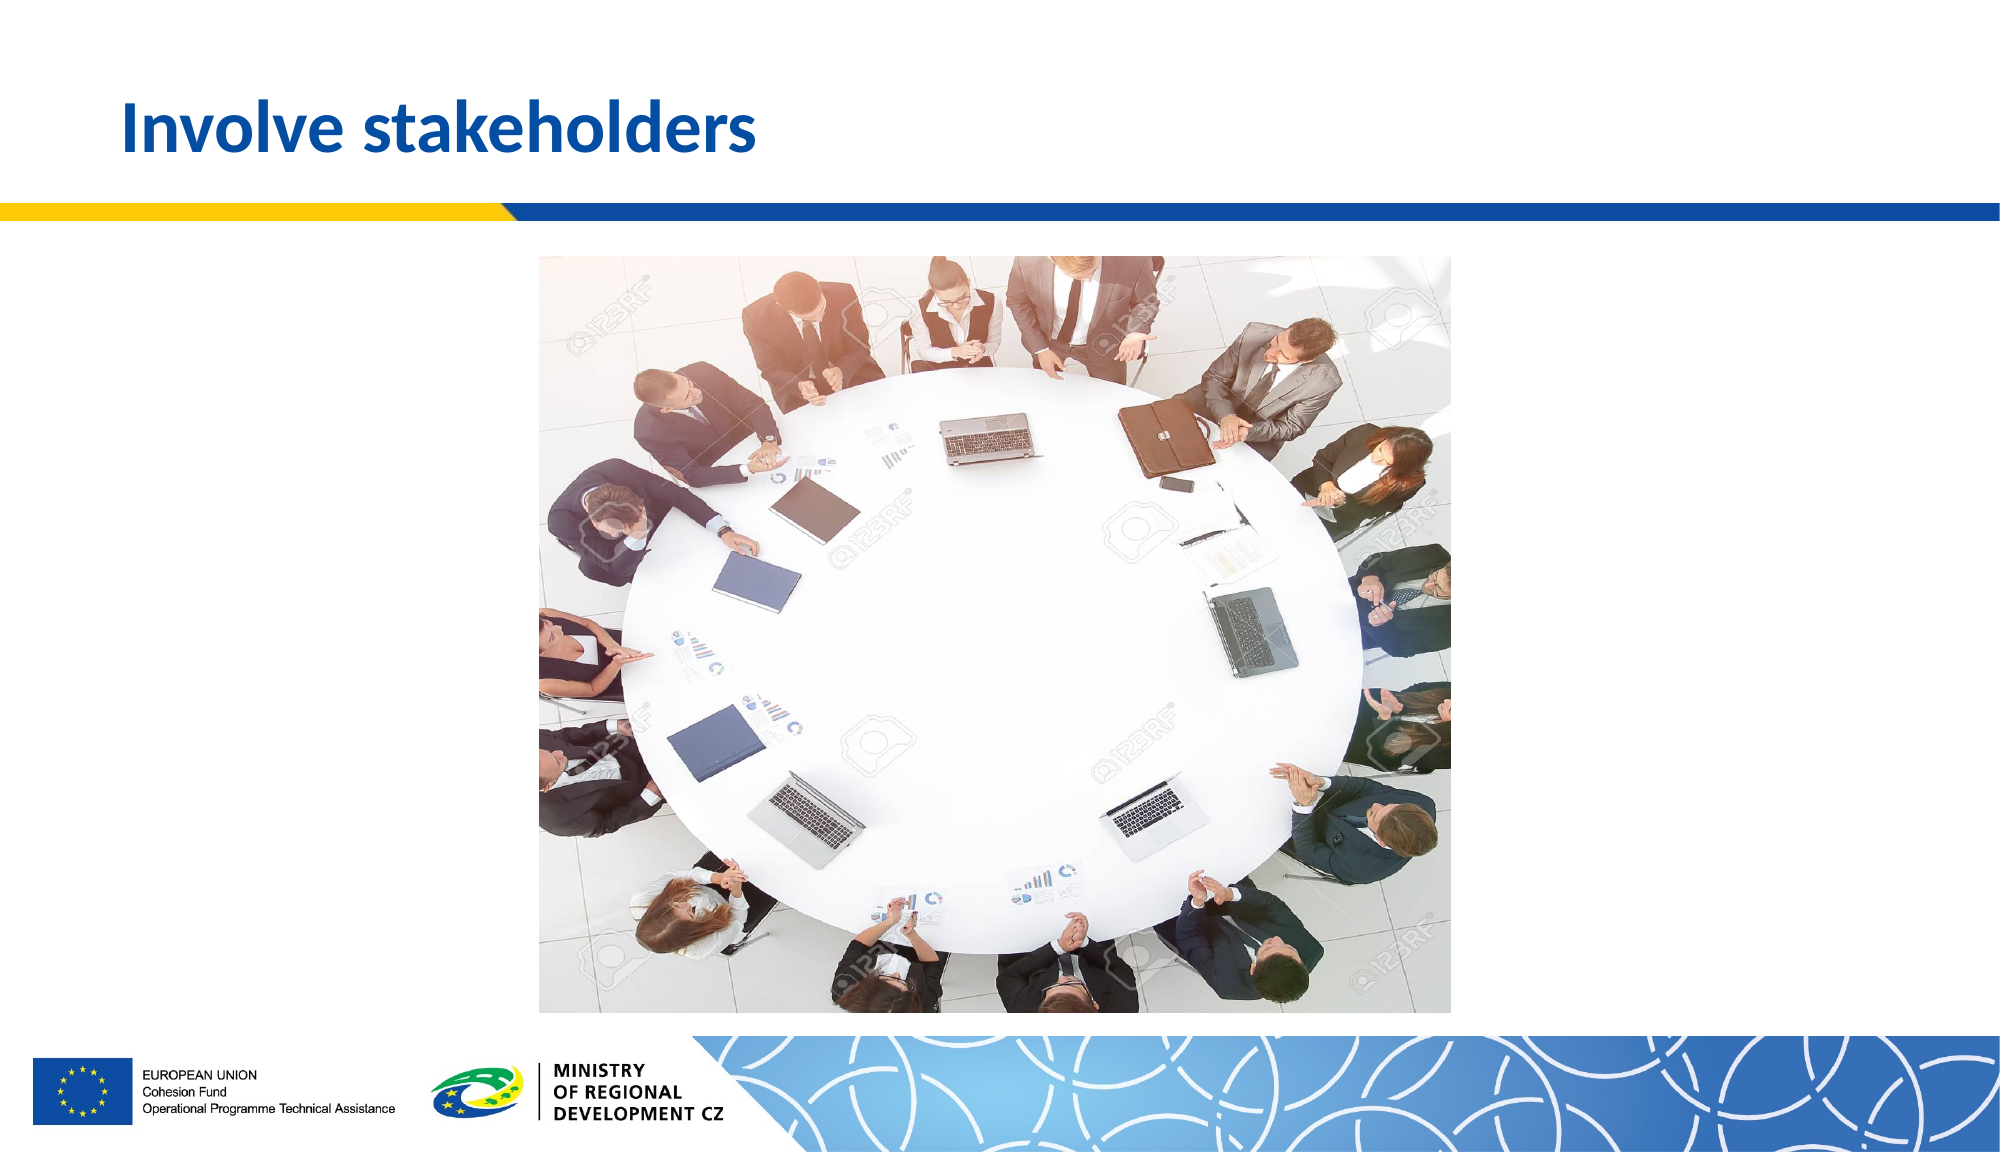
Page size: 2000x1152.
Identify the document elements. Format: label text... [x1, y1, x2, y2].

picture [0, 203, 2000, 221]
picture [0, 1036, 2000, 1152]
title Involve stakeholders [99, 46, 1900, 198]
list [538, 256, 1451, 1014]
